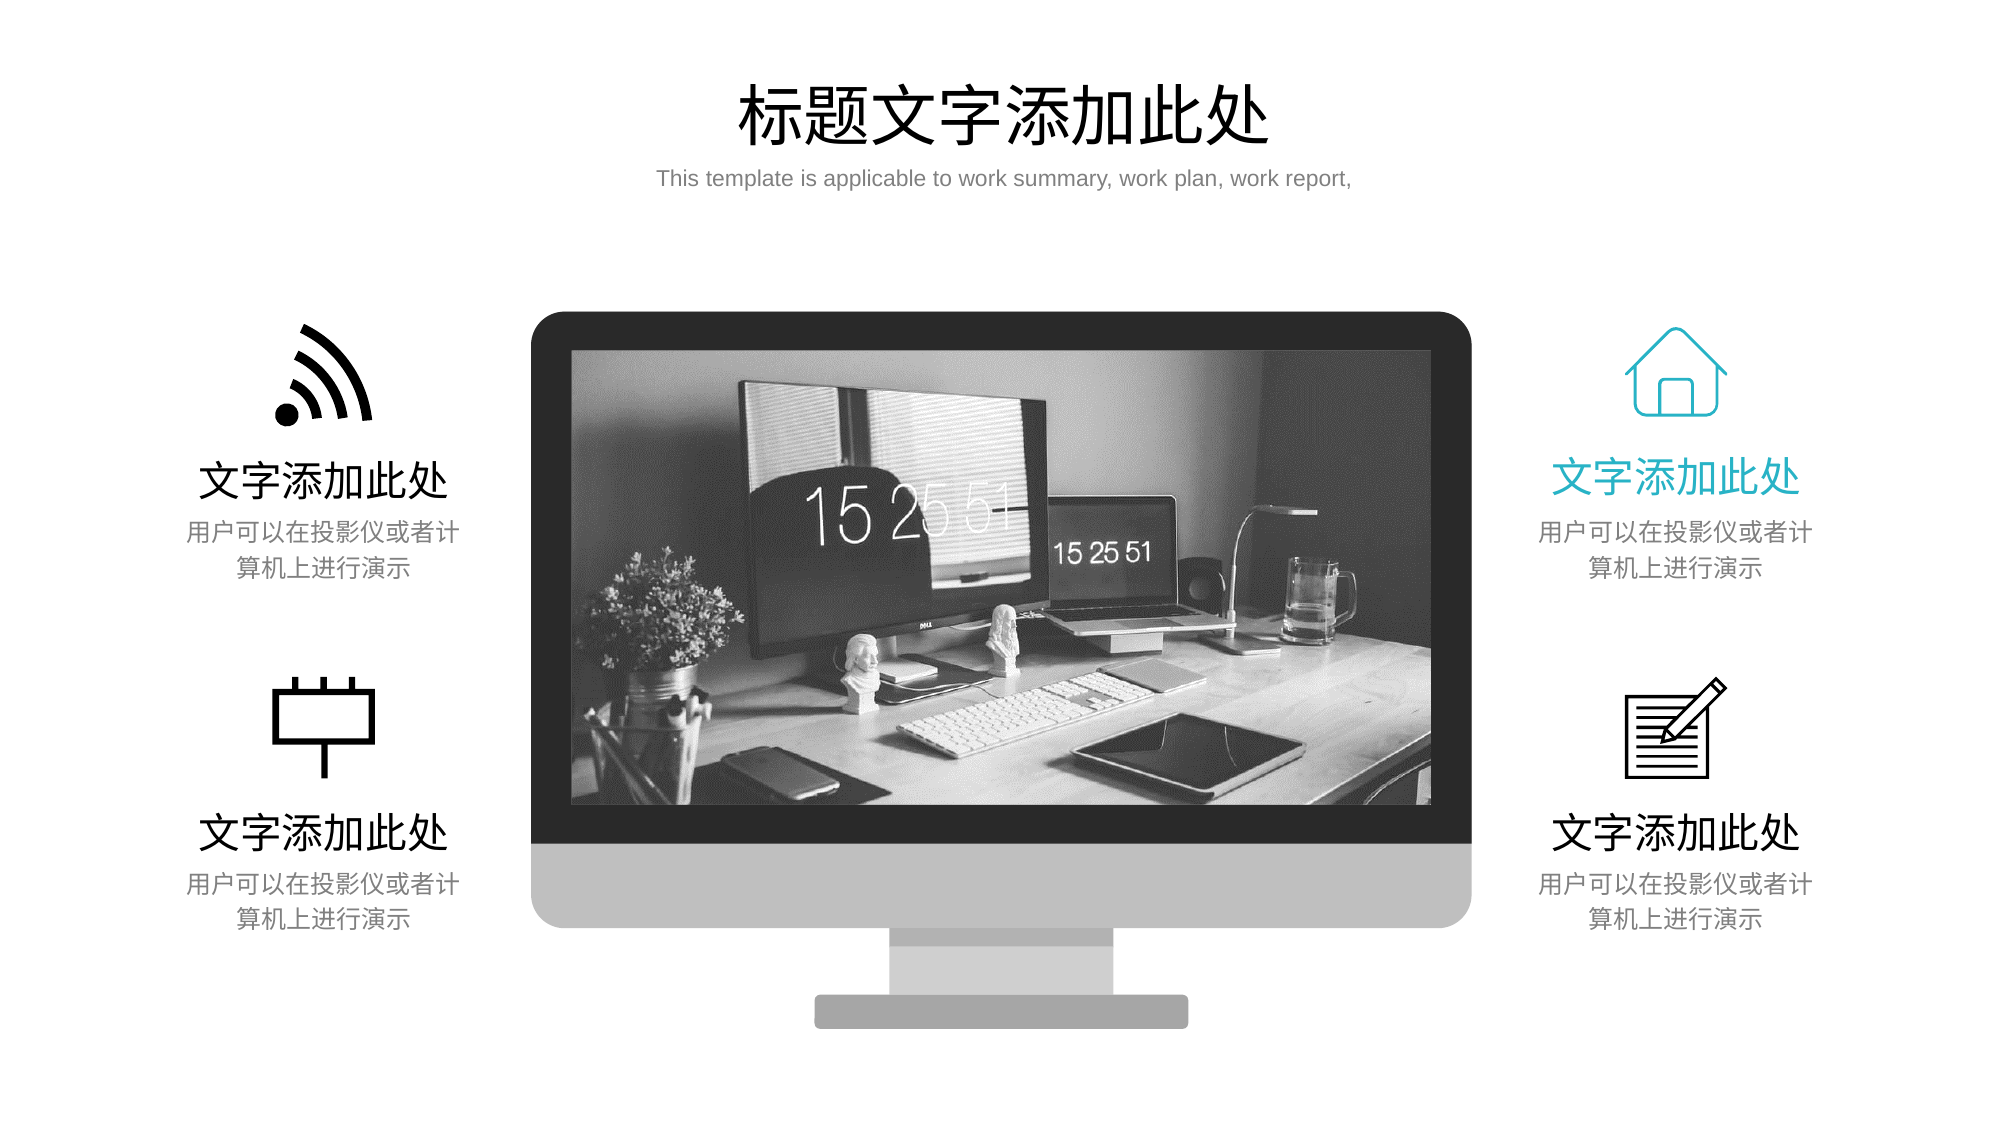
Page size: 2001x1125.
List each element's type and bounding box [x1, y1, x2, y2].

text_box [544, 66, 1464, 196]
text_box [531, 311, 1472, 1029]
text_box [1514, 327, 1838, 591]
text_box [162, 676, 485, 943]
text_box [1514, 676, 1838, 943]
text_box [162, 323, 485, 591]
